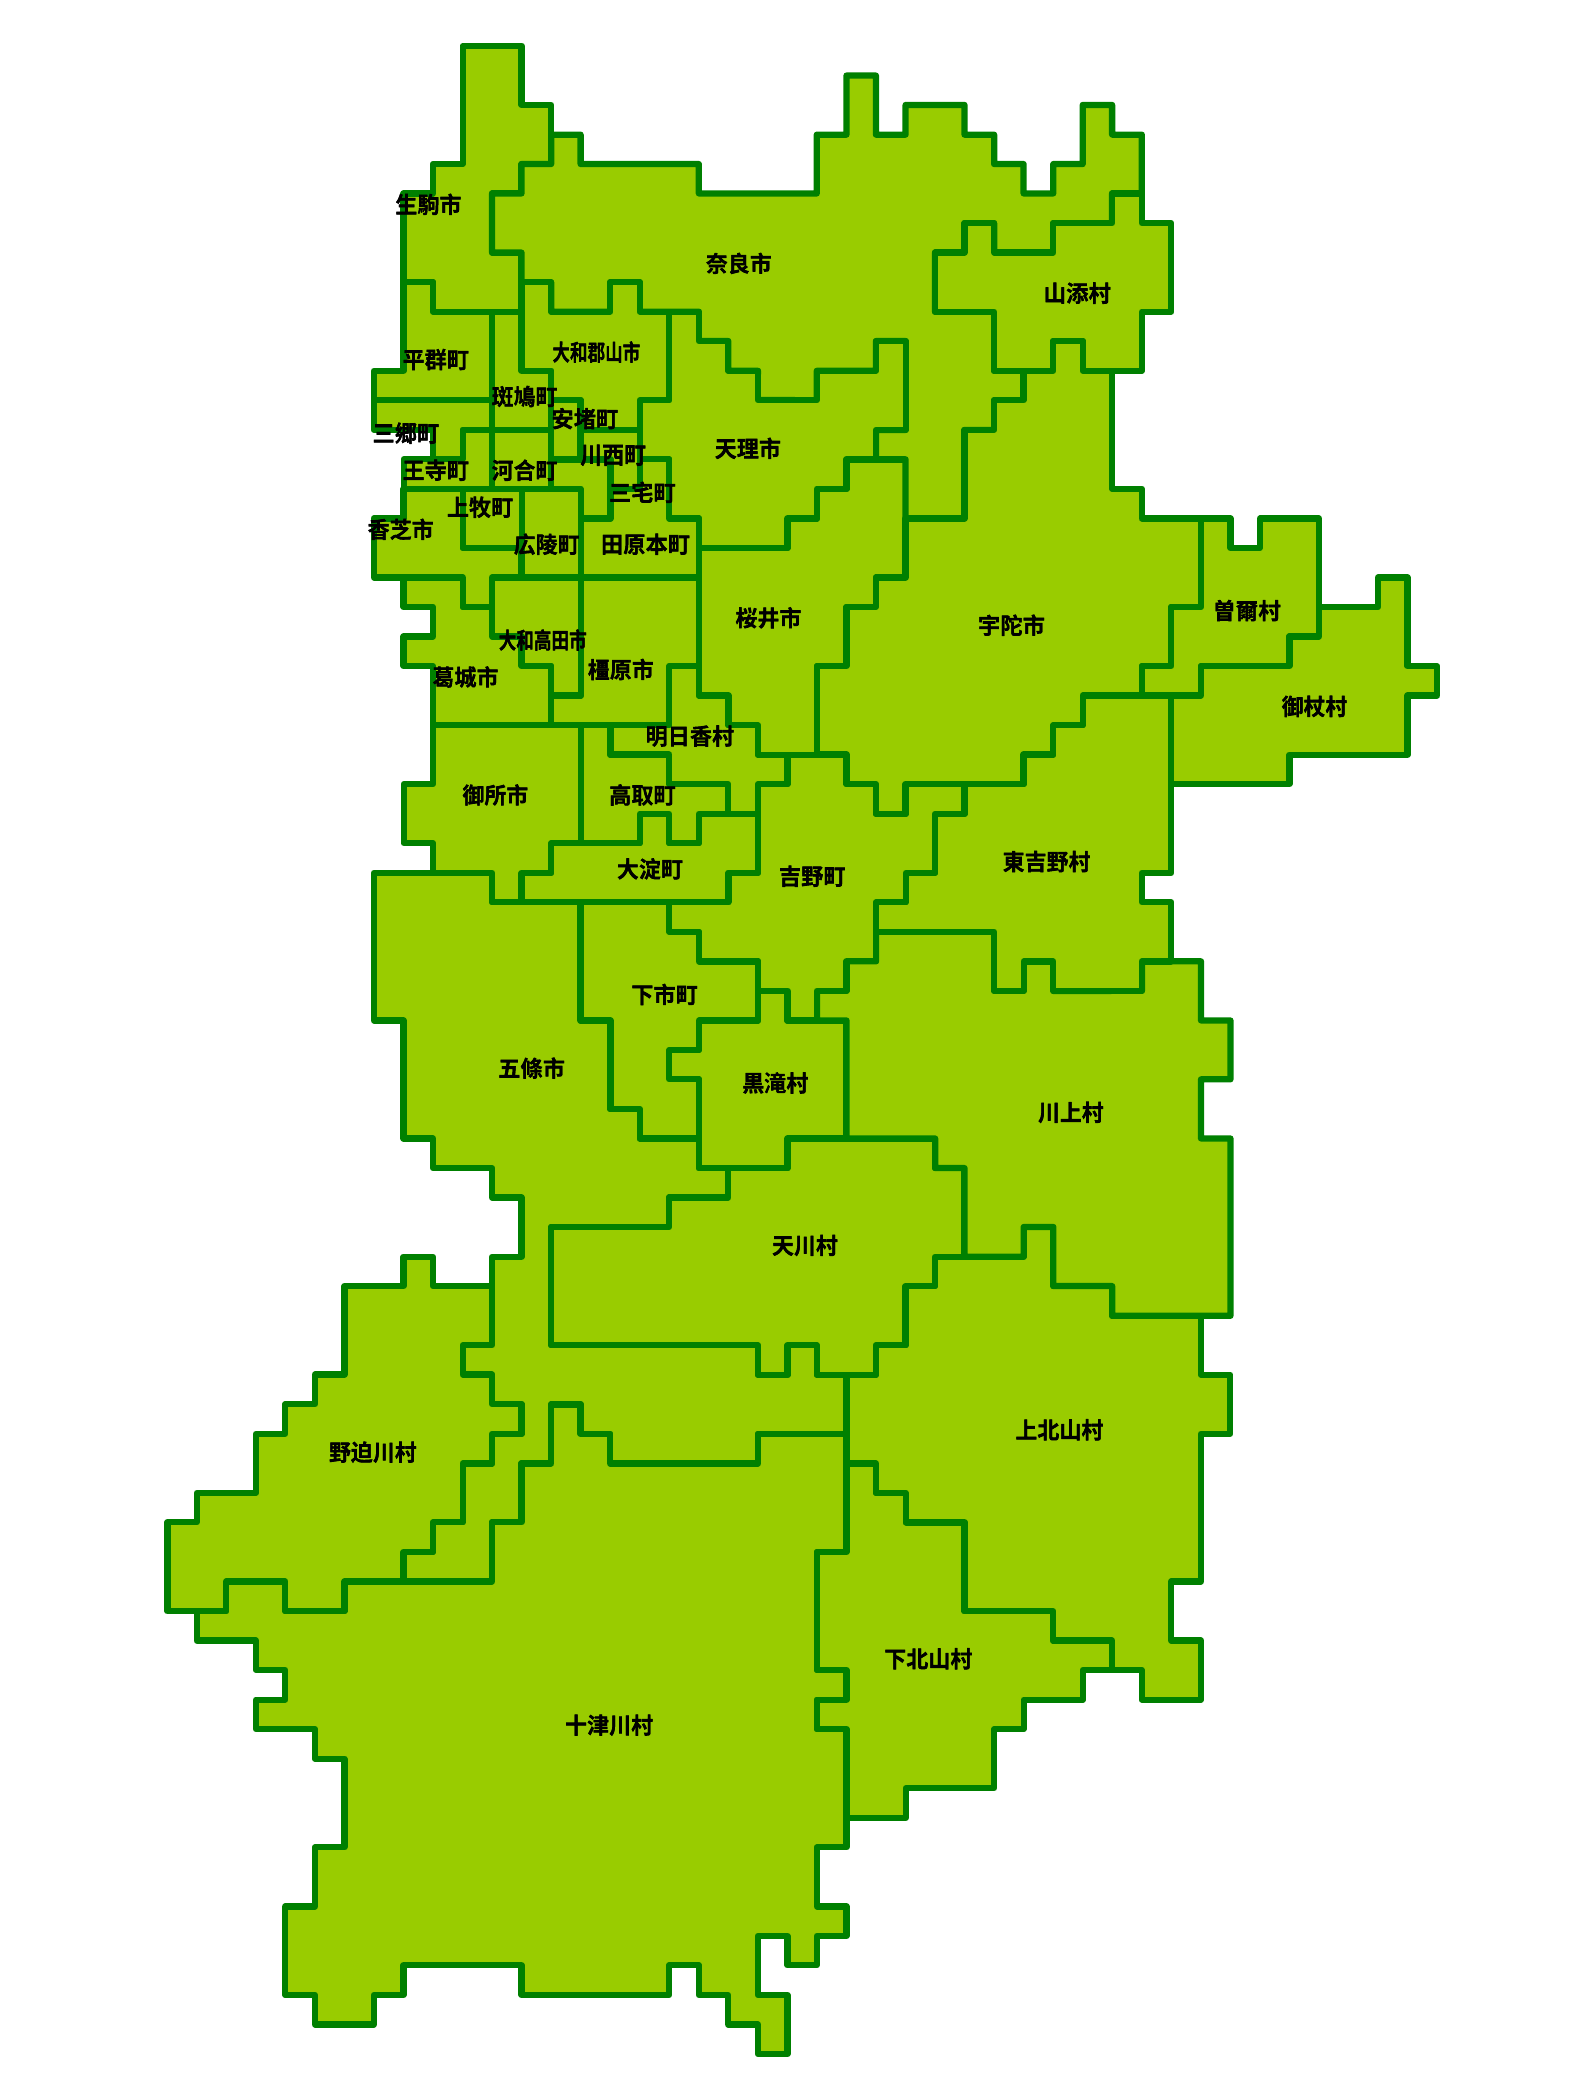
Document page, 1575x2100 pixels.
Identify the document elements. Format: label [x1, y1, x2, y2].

text_box [602, 533, 690, 556]
text_box [1016, 1418, 1104, 1442]
text_box [367, 518, 434, 541]
text_box [1215, 599, 1281, 622]
text_box [1281, 695, 1348, 718]
text_box [705, 252, 772, 275]
text_box [1038, 1101, 1104, 1124]
text_box [552, 340, 640, 364]
text_box [610, 481, 676, 504]
text_box [491, 385, 558, 408]
text_box [885, 1647, 973, 1670]
text_box [617, 857, 683, 881]
text_box [373, 422, 439, 445]
text_box [491, 459, 558, 482]
text_box [499, 1056, 565, 1080]
text_box [610, 783, 676, 807]
text_box [735, 606, 801, 630]
text_box [1045, 281, 1111, 305]
text_box [772, 1234, 838, 1257]
text_box [632, 983, 698, 1006]
text_box [329, 1441, 417, 1464]
text_box [779, 865, 846, 888]
text_box [403, 459, 469, 482]
text_box [432, 665, 499, 689]
text_box [513, 533, 580, 556]
text_box [552, 407, 618, 430]
text_box [565, 1713, 654, 1737]
text_box [646, 724, 734, 748]
text_box [580, 444, 646, 467]
text_box [167, 45, 1438, 2055]
text_box [979, 614, 1045, 637]
text_box [715, 437, 781, 460]
text_box [403, 348, 469, 371]
text_box [1003, 850, 1091, 873]
text_box [462, 783, 528, 807]
text_box [395, 193, 462, 216]
text_box [587, 658, 654, 681]
text_box [742, 1071, 809, 1095]
text_box [499, 628, 587, 652]
text_box [447, 496, 513, 519]
